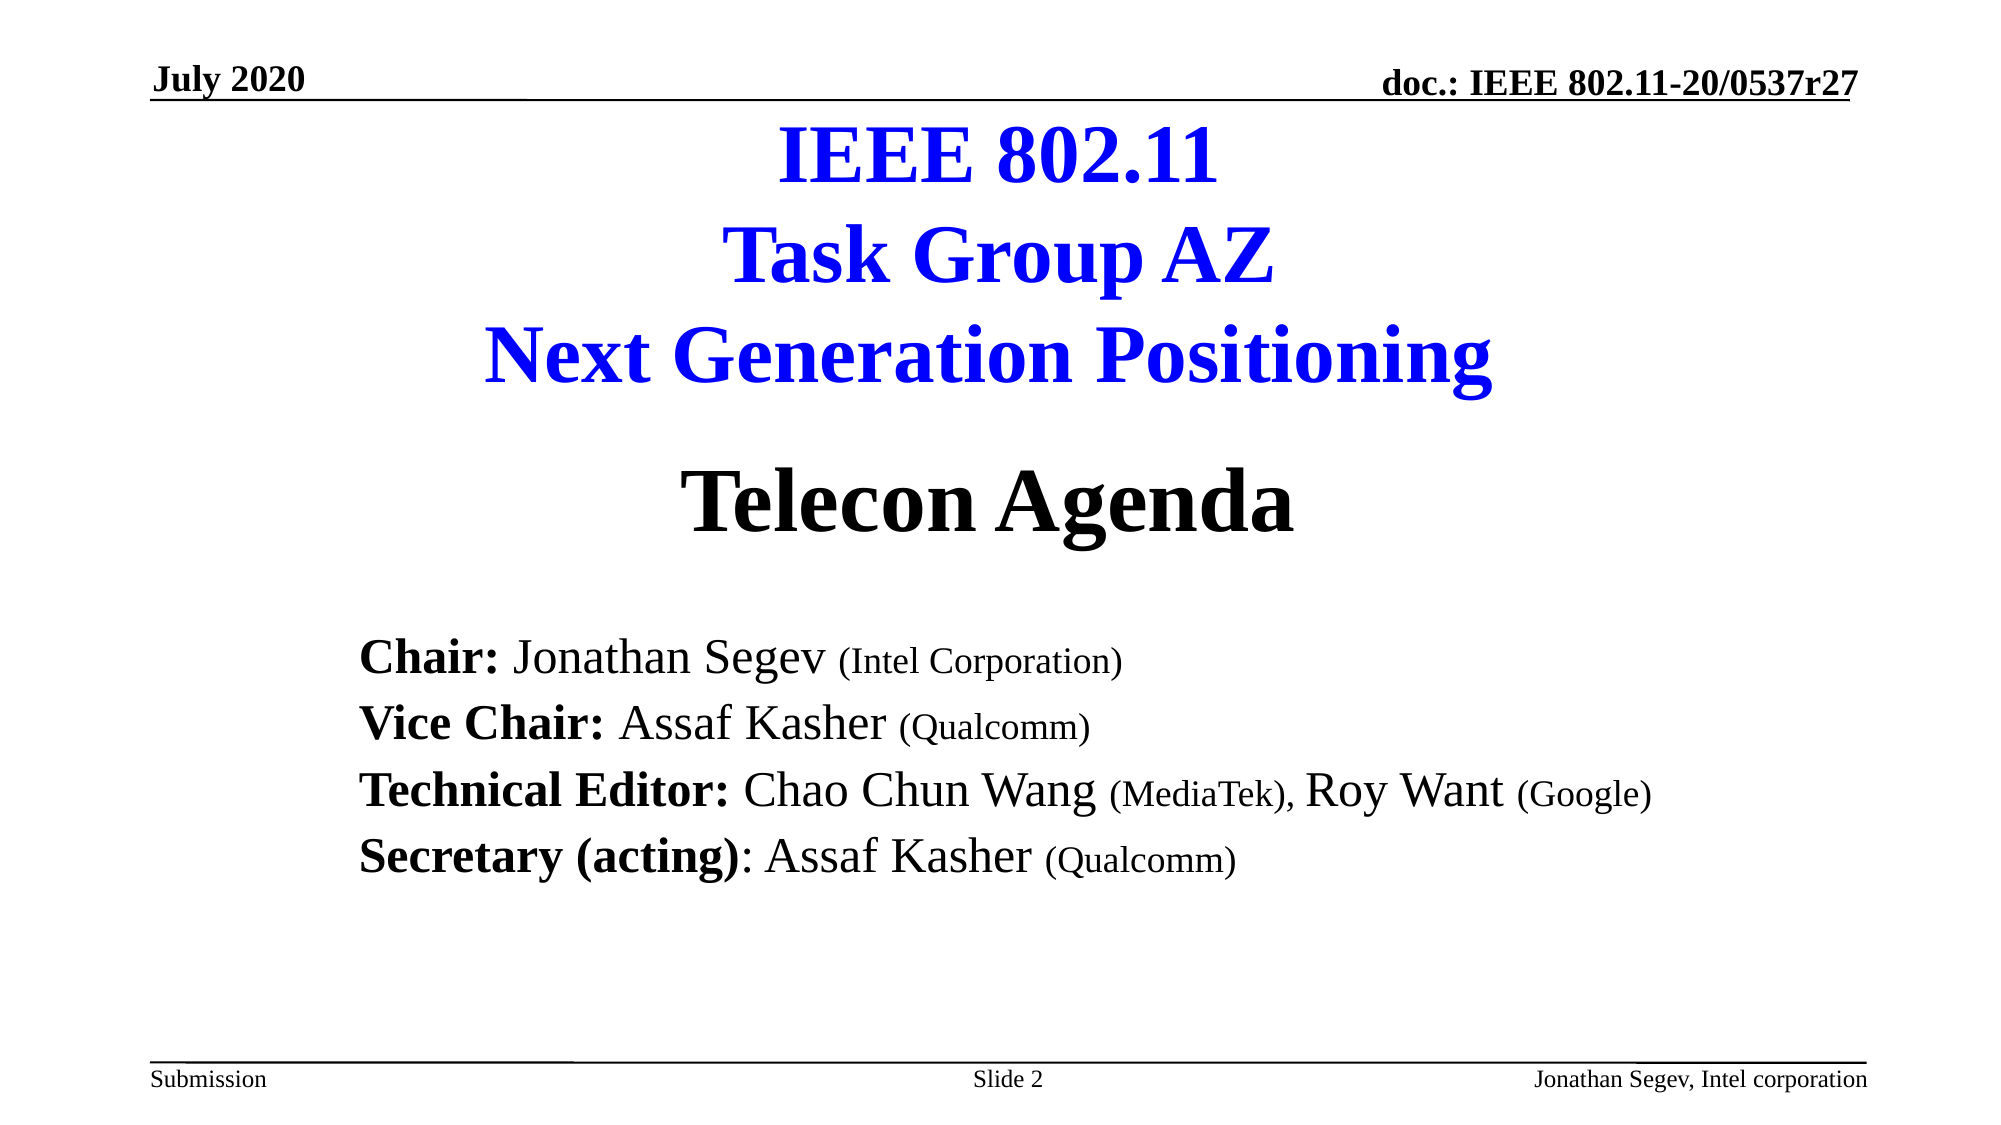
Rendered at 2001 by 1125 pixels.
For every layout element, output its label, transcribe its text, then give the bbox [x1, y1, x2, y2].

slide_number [152, 54, 563, 100]
list Telecon Agenda Chair: Jonathan Segev (Intel Corporation) Vice Chair: Assaf Kasher (Qualcomm) Technical Editor: Chao Chun Wang (MediaTek), Roy Want (Google) Secretary (acting): Assaf Kasher (Qualcomm) [149, 444, 1850, 1000]
title IEEE 802.11 Task Group AZ Next Generation Positioning [149, 112, 1850, 386]
slide_number Slide 2 [950, 1061, 1067, 1123]
footer Jonathan Segev, Intel corporation [1171, 1061, 1869, 1093]
